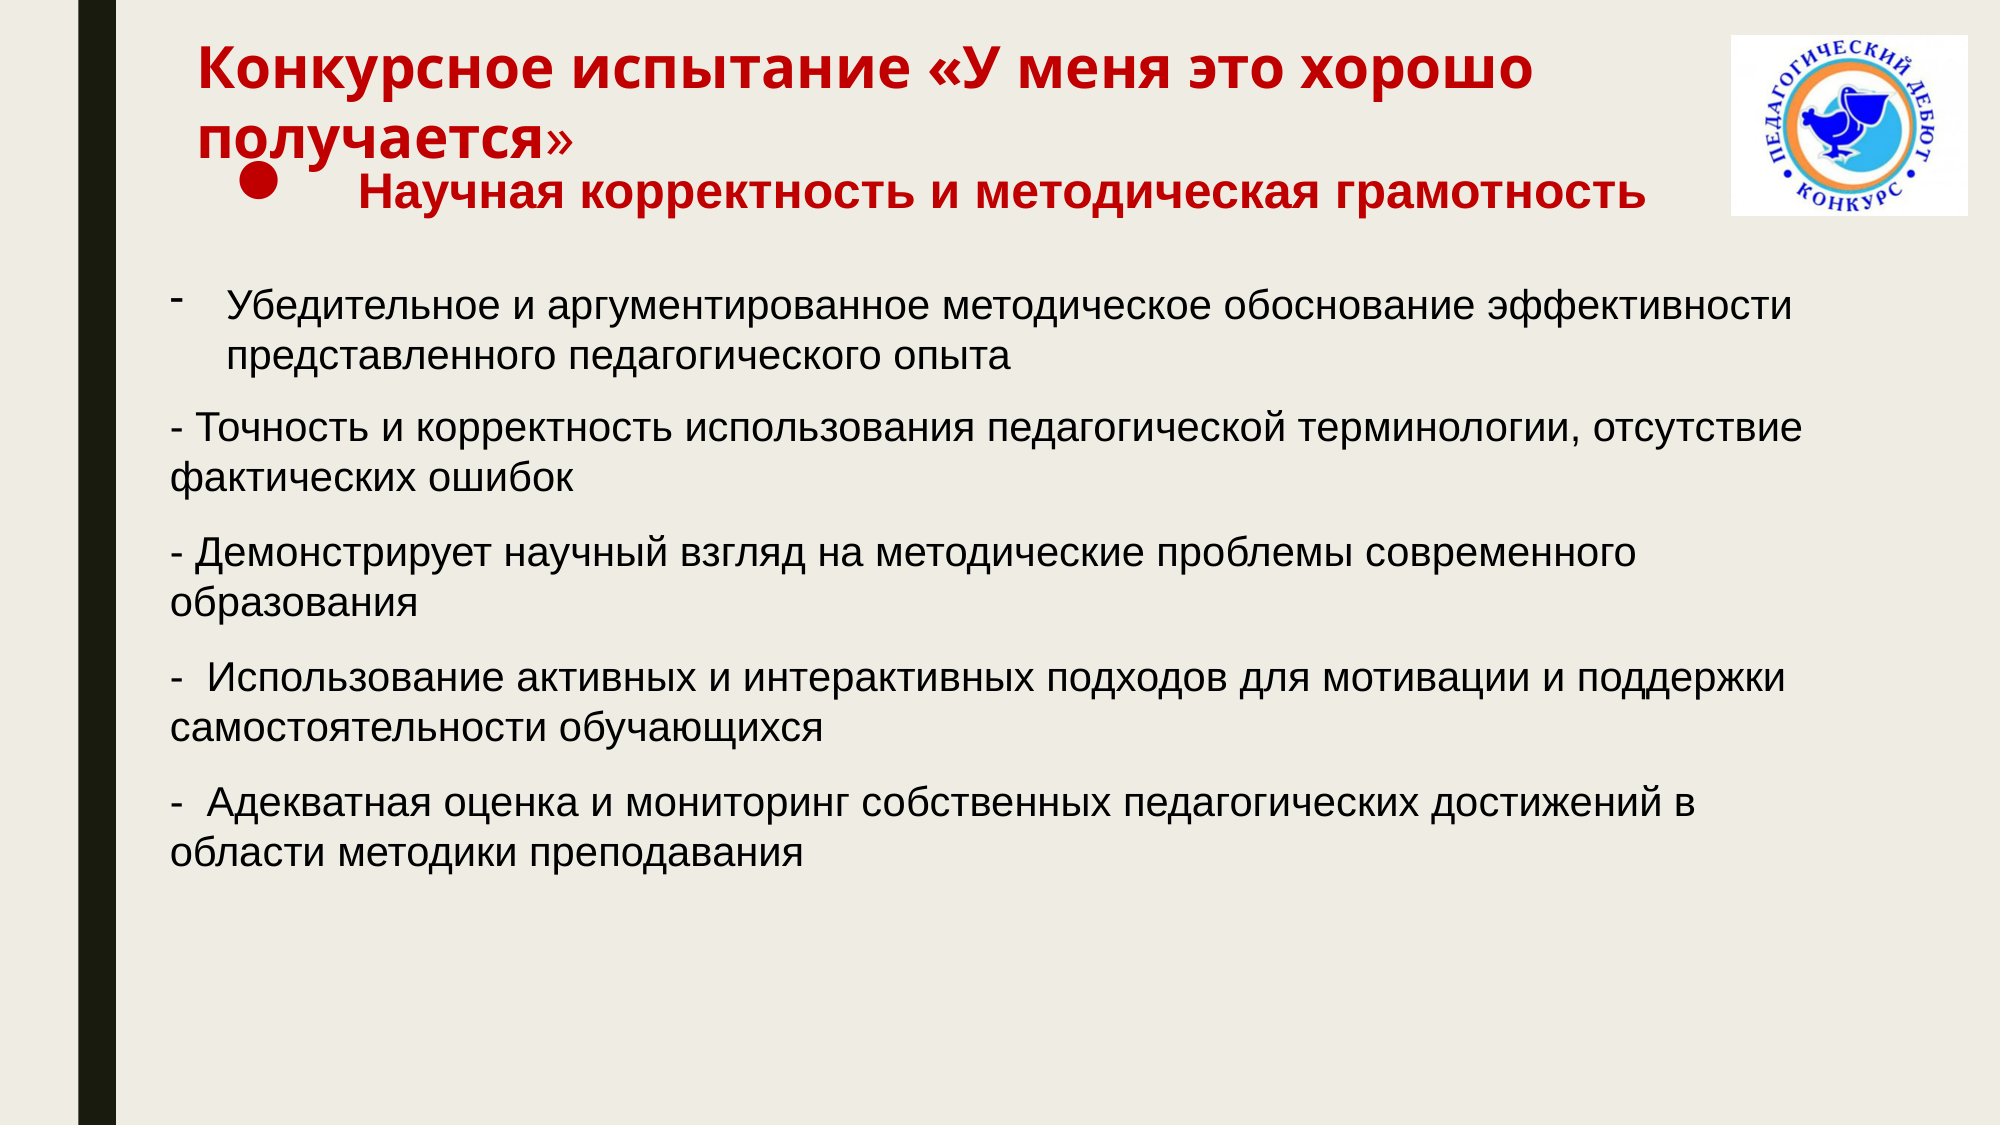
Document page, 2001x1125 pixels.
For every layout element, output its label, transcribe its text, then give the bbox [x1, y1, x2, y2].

text_box Убедительное и аргументированное методическое обоснование эффективности представленного педагогического опыта - Точность и корректность использования педагогической терминологии, отсутствие фактических ошибок - Демонстрирует научный взгляд на методические проблемы современного образования - Использование активных и интерактивных подходов для мотивации и поддержки самостоятельности обучающихся - Адекватная оценка и мониторинг собственных педагогических достижений в области методики преподавания [155, 270, 1850, 883]
text_box [163, 239, 1918, 986]
picture [1731, 35, 1968, 216]
text_box Научная корректность и методическая грамотность [343, 151, 1663, 227]
text_box Конкурсное испытание «У меня это хорошо получается» [181, 22, 1904, 178]
text_box ● [222, 136, 1579, 212]
